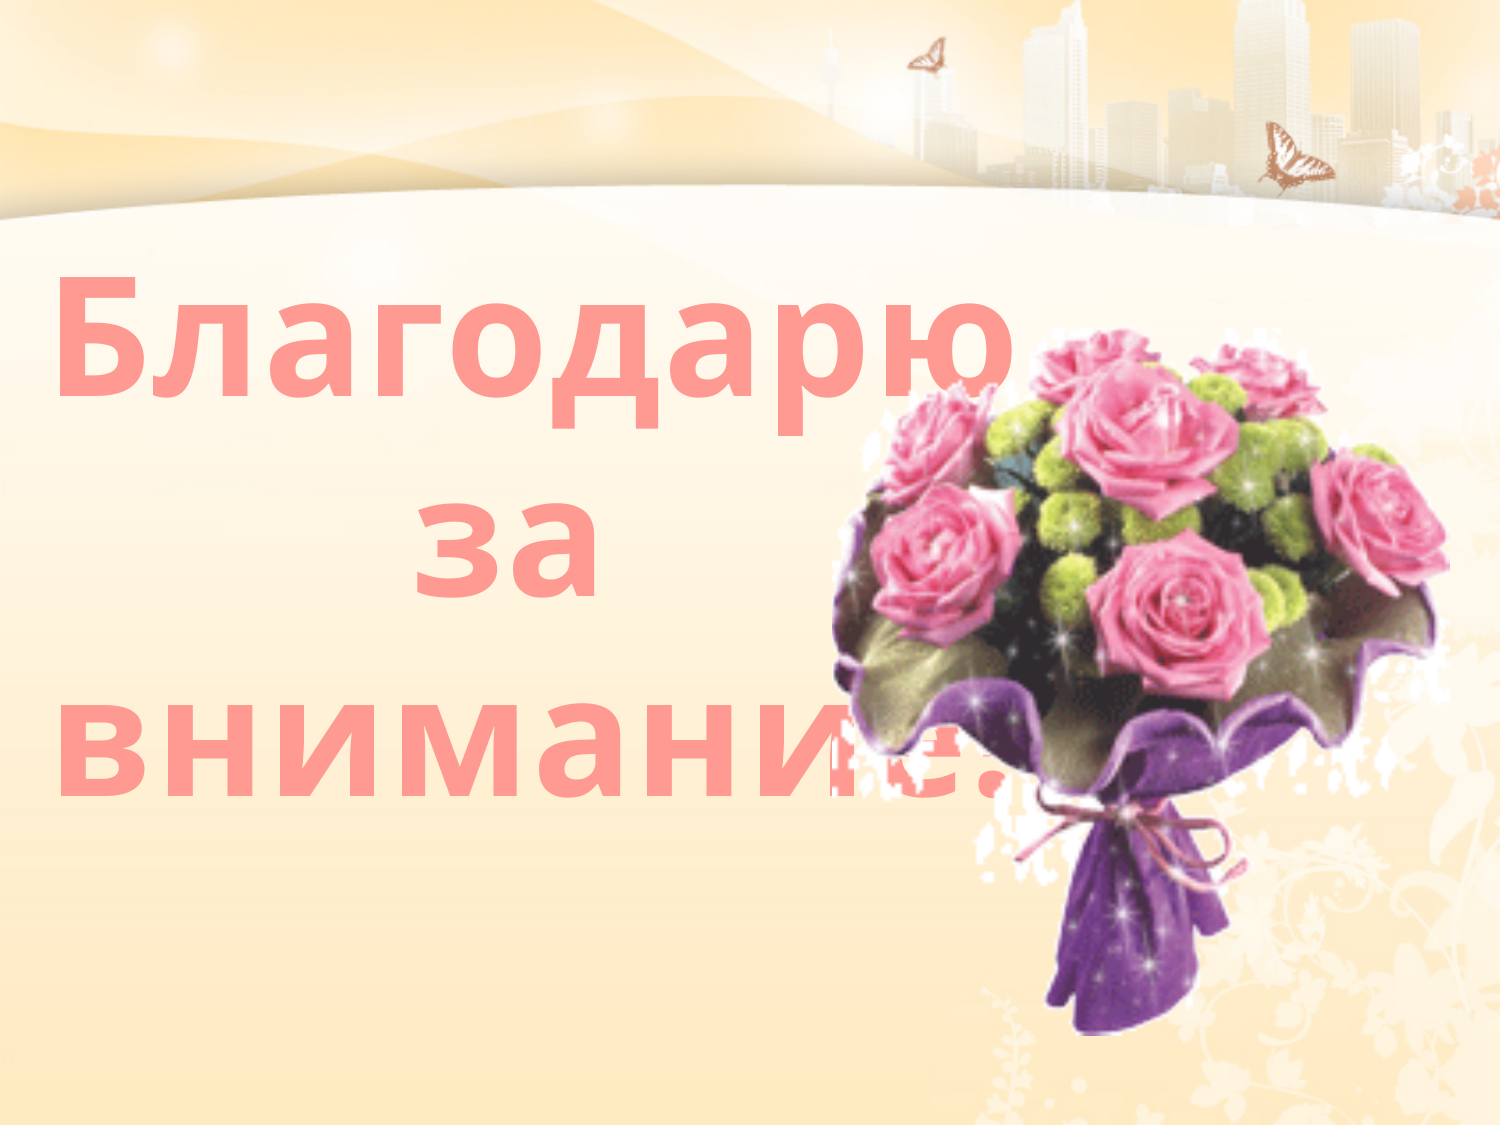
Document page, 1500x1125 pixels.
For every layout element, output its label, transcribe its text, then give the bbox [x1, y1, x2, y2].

text_box Благодарю за внимание! [0, 222, 1114, 838]
picture [0, 0, 1500, 1125]
